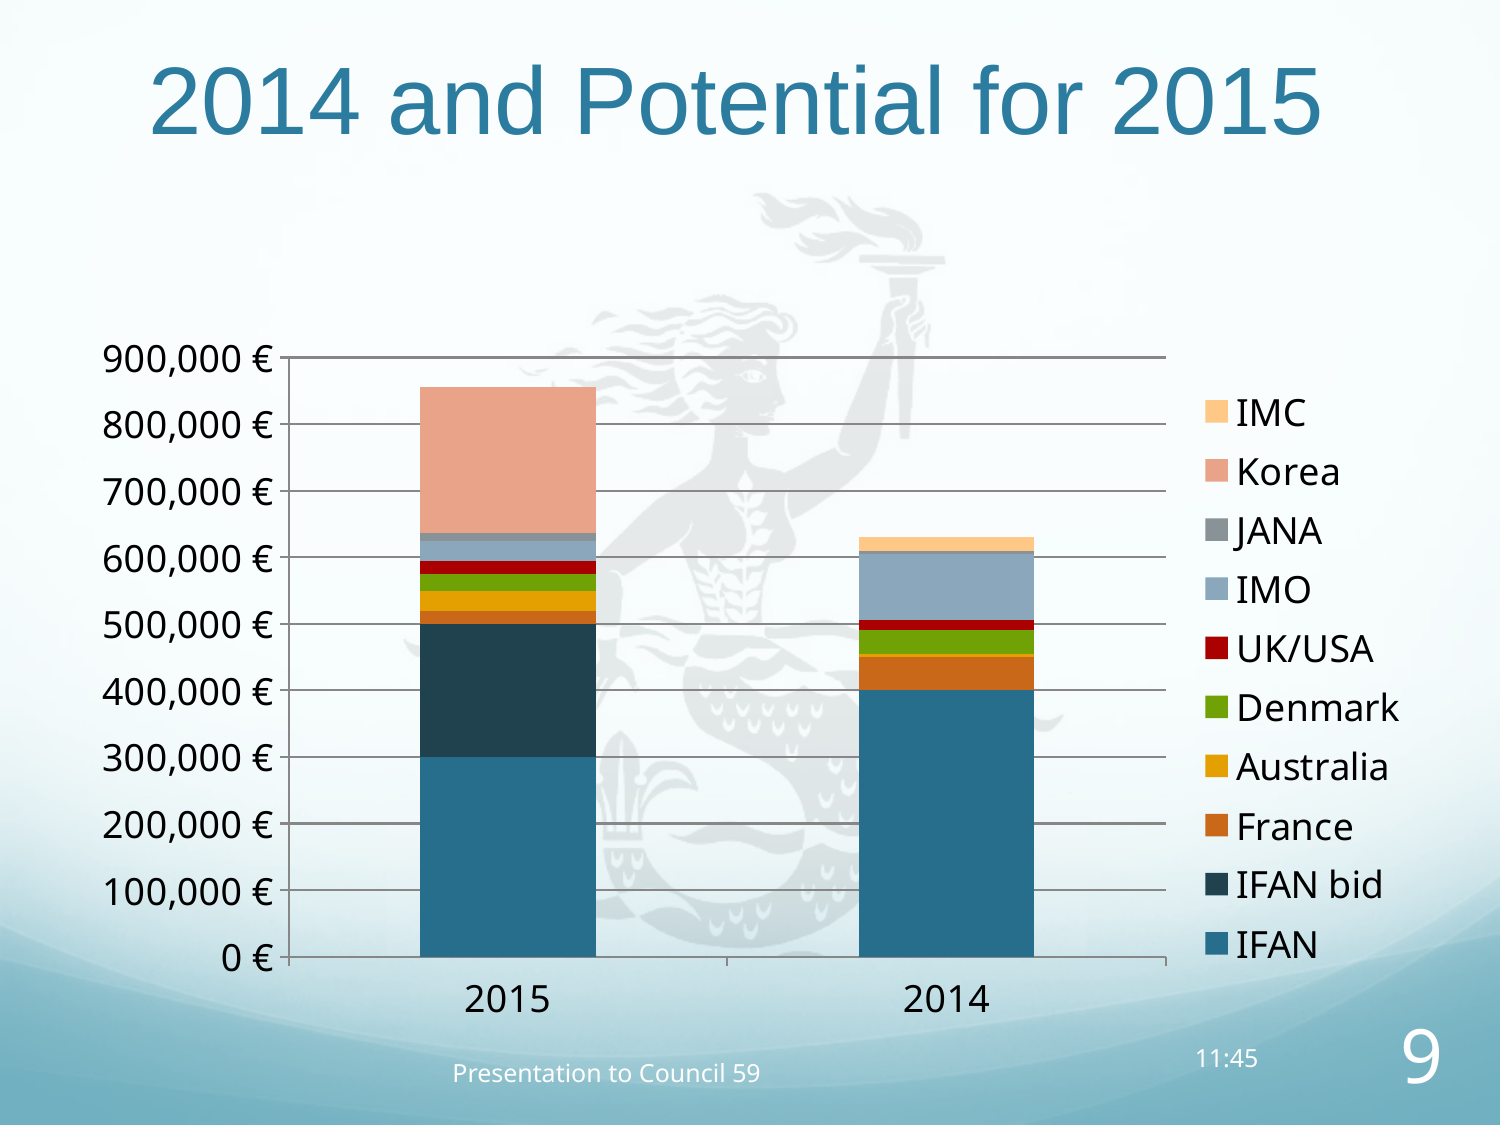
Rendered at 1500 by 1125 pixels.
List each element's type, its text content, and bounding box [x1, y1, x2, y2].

footer Presentation to Council 59 [437, 1055, 1128, 1103]
chart [74, 316, 1426, 1038]
title 2014 and Potential for 2015 [90, 17, 1410, 162]
slide_number 9 [1295, 1029, 1459, 1090]
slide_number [1128, 1055, 1274, 1090]
